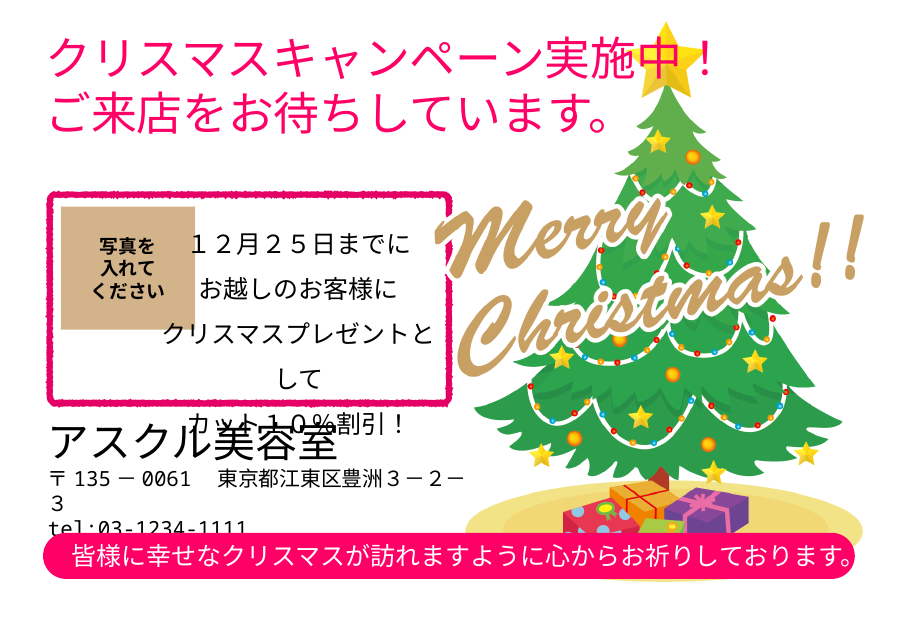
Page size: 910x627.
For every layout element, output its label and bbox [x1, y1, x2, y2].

picture [45, 21, 869, 583]
